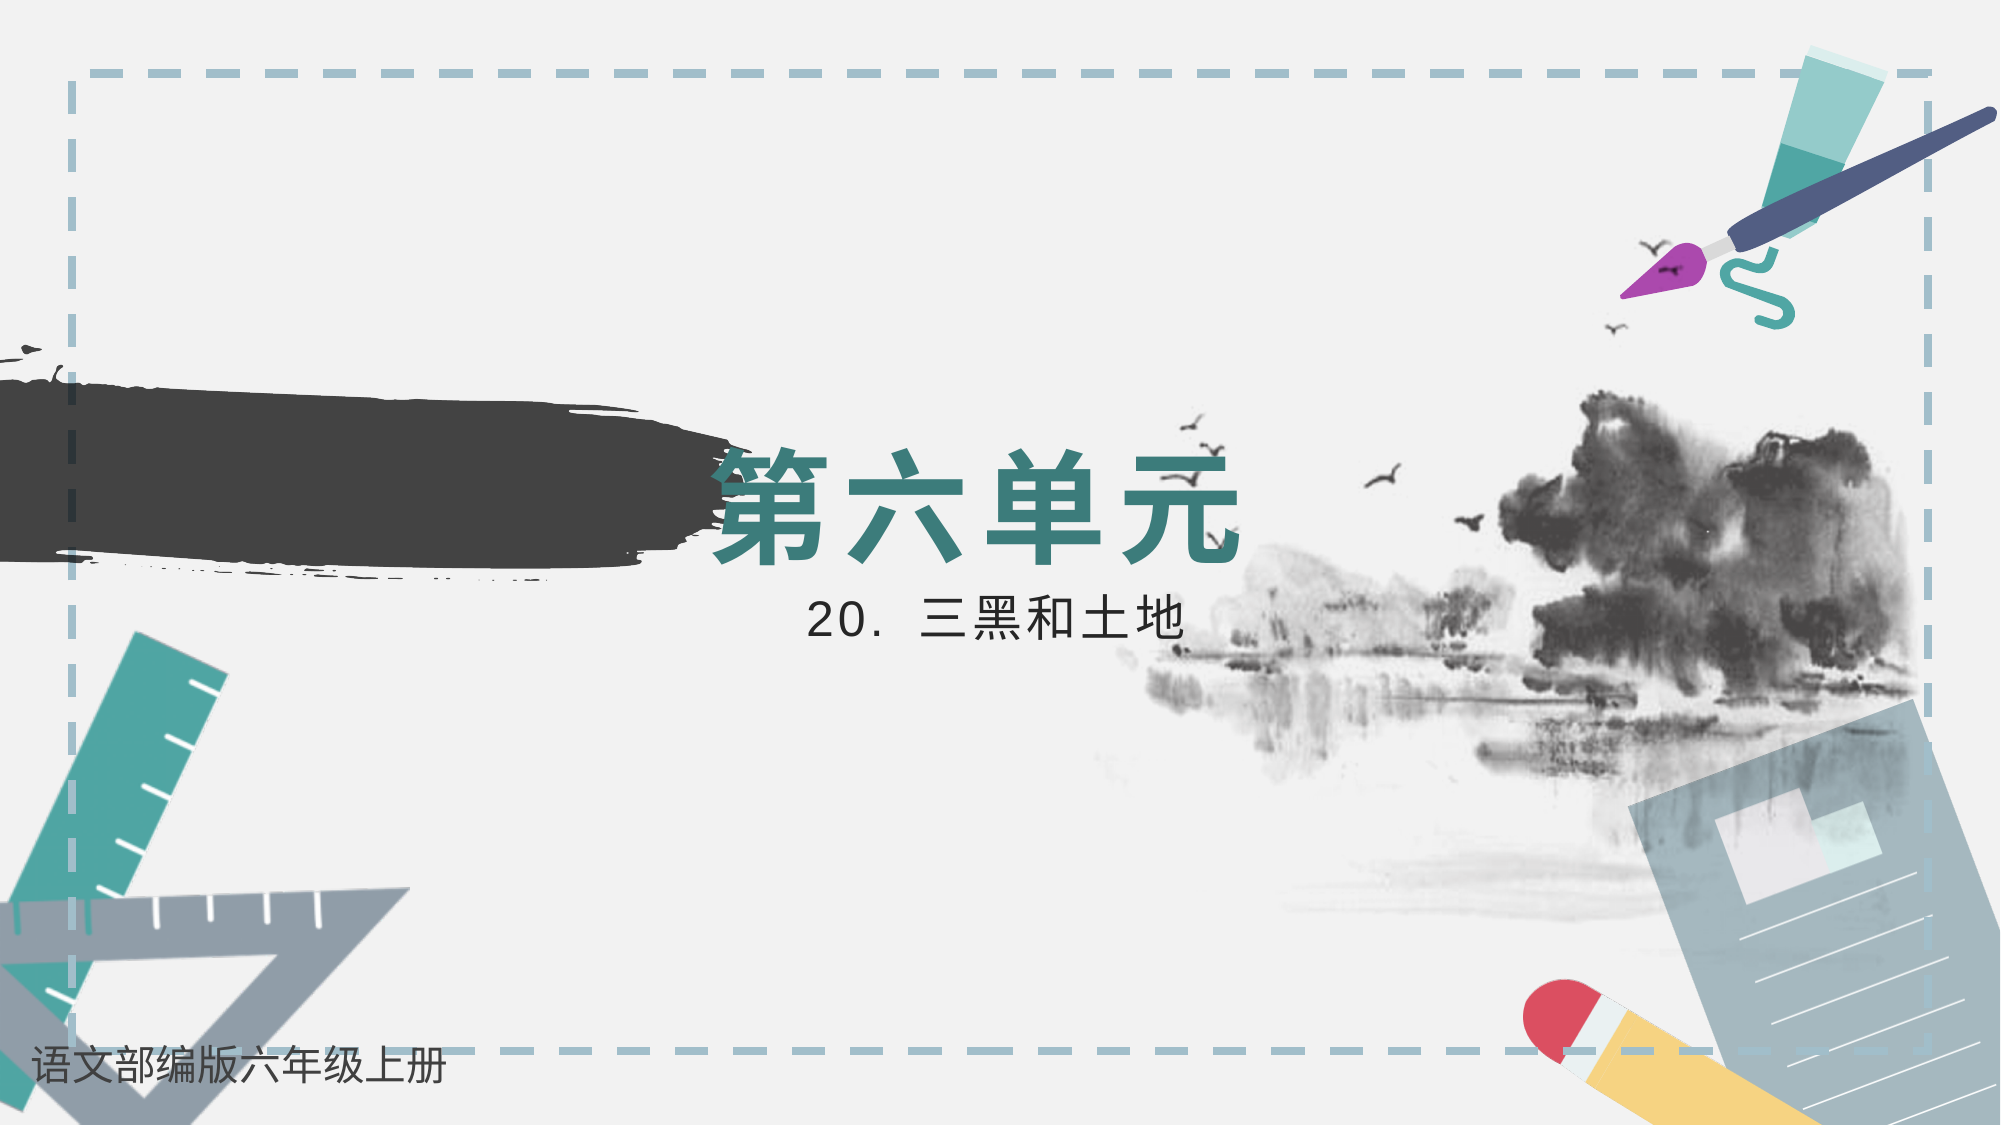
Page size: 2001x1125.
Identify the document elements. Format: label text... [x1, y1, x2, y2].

text_box 第六单元 [752, 351, 1093, 580]
picture [0, 335, 752, 582]
text_box 语文部编版六年级上册 [15, 1031, 616, 1097]
picture [0, 611, 410, 1125]
picture [1093, 235, 2001, 1125]
text_box 20. 三黑和土地 [375, 586, 1093, 783]
